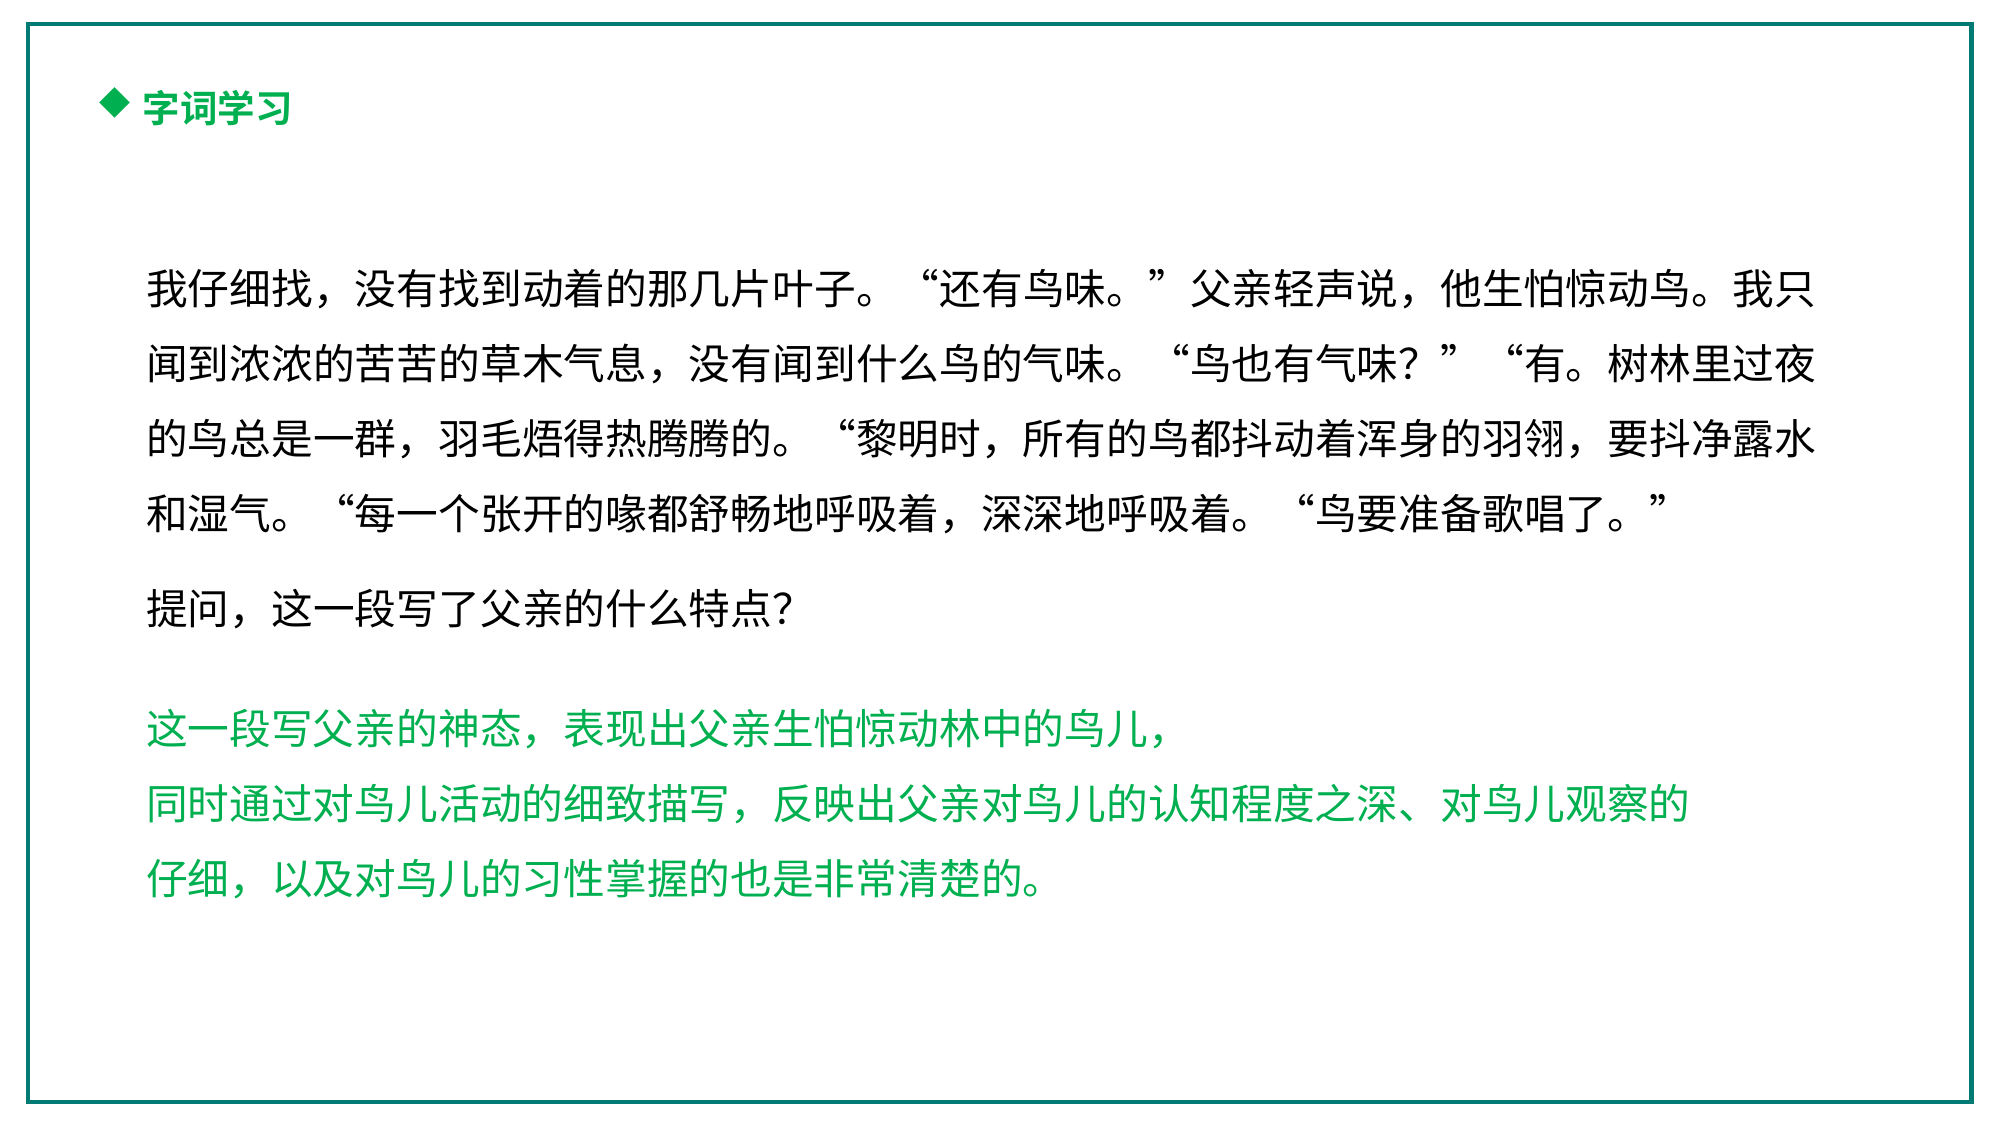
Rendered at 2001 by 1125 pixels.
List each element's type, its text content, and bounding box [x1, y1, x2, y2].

text_box 字词学习 [81, 77, 562, 137]
text_box 我仔细找，没有找到动着的那几片叶子。“还有鸟味。”父亲轻声说，他生怕惊动鸟。我只闻到浓浓的苦苦的草木气息，没有闻到什么鸟的气味。“鸟也有气味？”“有。树林里过夜的鸟总是一群，羽毛焐得热腾腾的。“黎明时，所有的鸟都抖动着浑身的羽翎，要抖净露水和湿气。“每一个张开的喙都舒畅地呼吸着，深深地呼吸着。“鸟要准备歌唱了。” [131, 230, 1837, 546]
text_box 这一段写父亲的神态，表现出父亲生怕惊动林中的鸟儿， 同时通过对鸟儿活动的细致描写，反映出父亲对鸟儿的认知程度之深、对鸟儿观察的仔细，以及对鸟儿的习性掌握的也是非常清楚的。 [131, 670, 1710, 911]
text_box 提问，这一段写了父亲的什么特点？ [131, 550, 921, 640]
